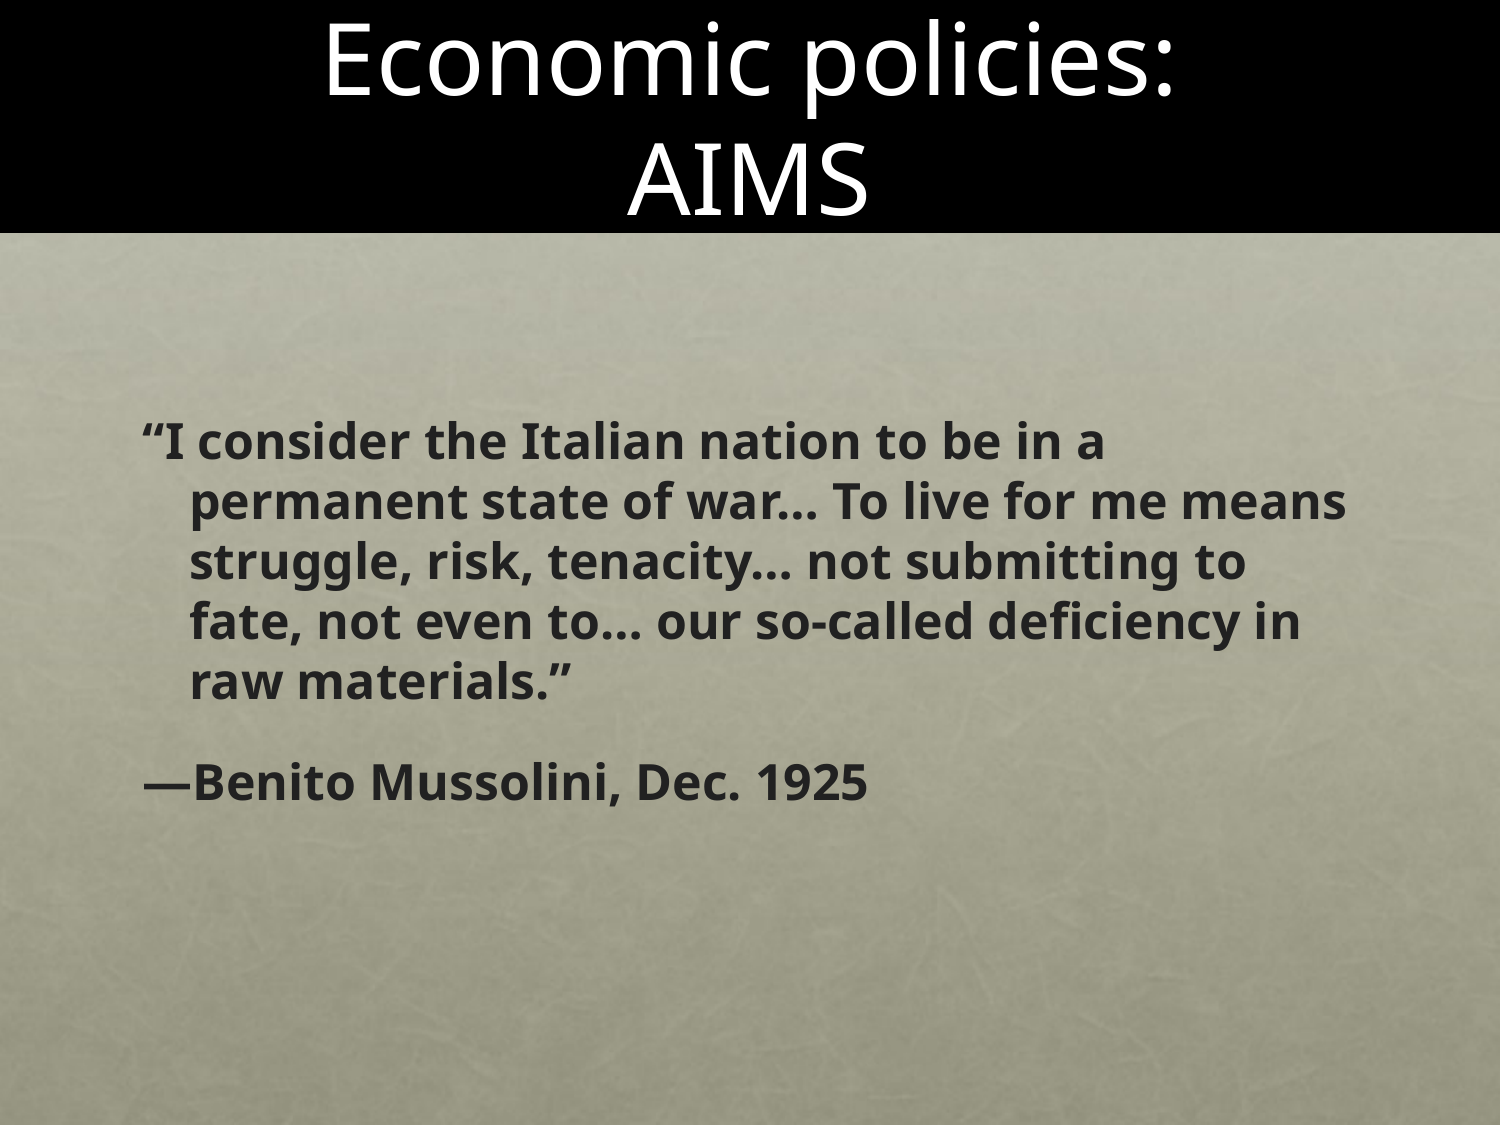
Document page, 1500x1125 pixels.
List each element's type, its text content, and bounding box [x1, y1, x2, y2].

picture [0, 214, 1500, 1125]
title Economic policies: AIMS [127, 10, 1372, 221]
list “I consider the Italian nation to be in a permanent state of war… To live for me means struggle, risk, tenacity… not submitting to fate, not even to… our so-called deficiency in raw materials.” —Benito Mussolini, Dec. 1925 [127, 299, 1372, 1005]
